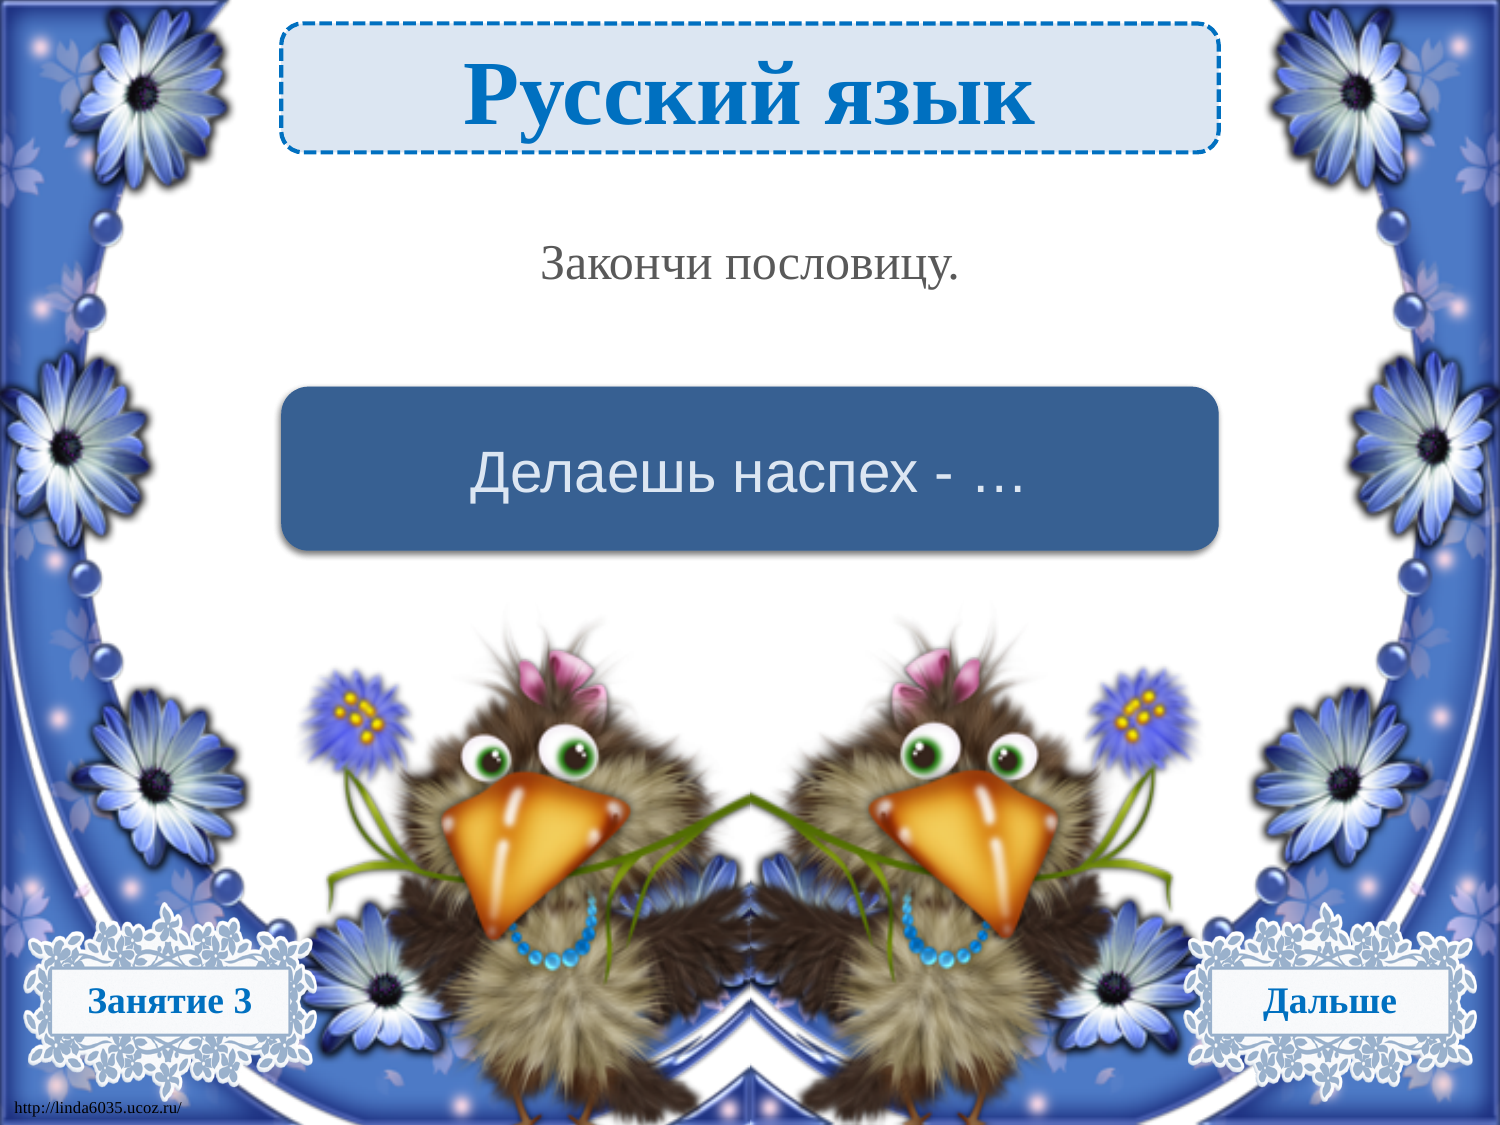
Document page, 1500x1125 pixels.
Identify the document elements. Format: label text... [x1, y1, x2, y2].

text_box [1183, 902, 1477, 1102]
text_box Русский язык [279, 21, 1221, 155]
picture [0, 0, 1500, 1125]
text_box Закончи пословицу. [398, 222, 1102, 298]
text_box [279, 384, 1221, 553]
